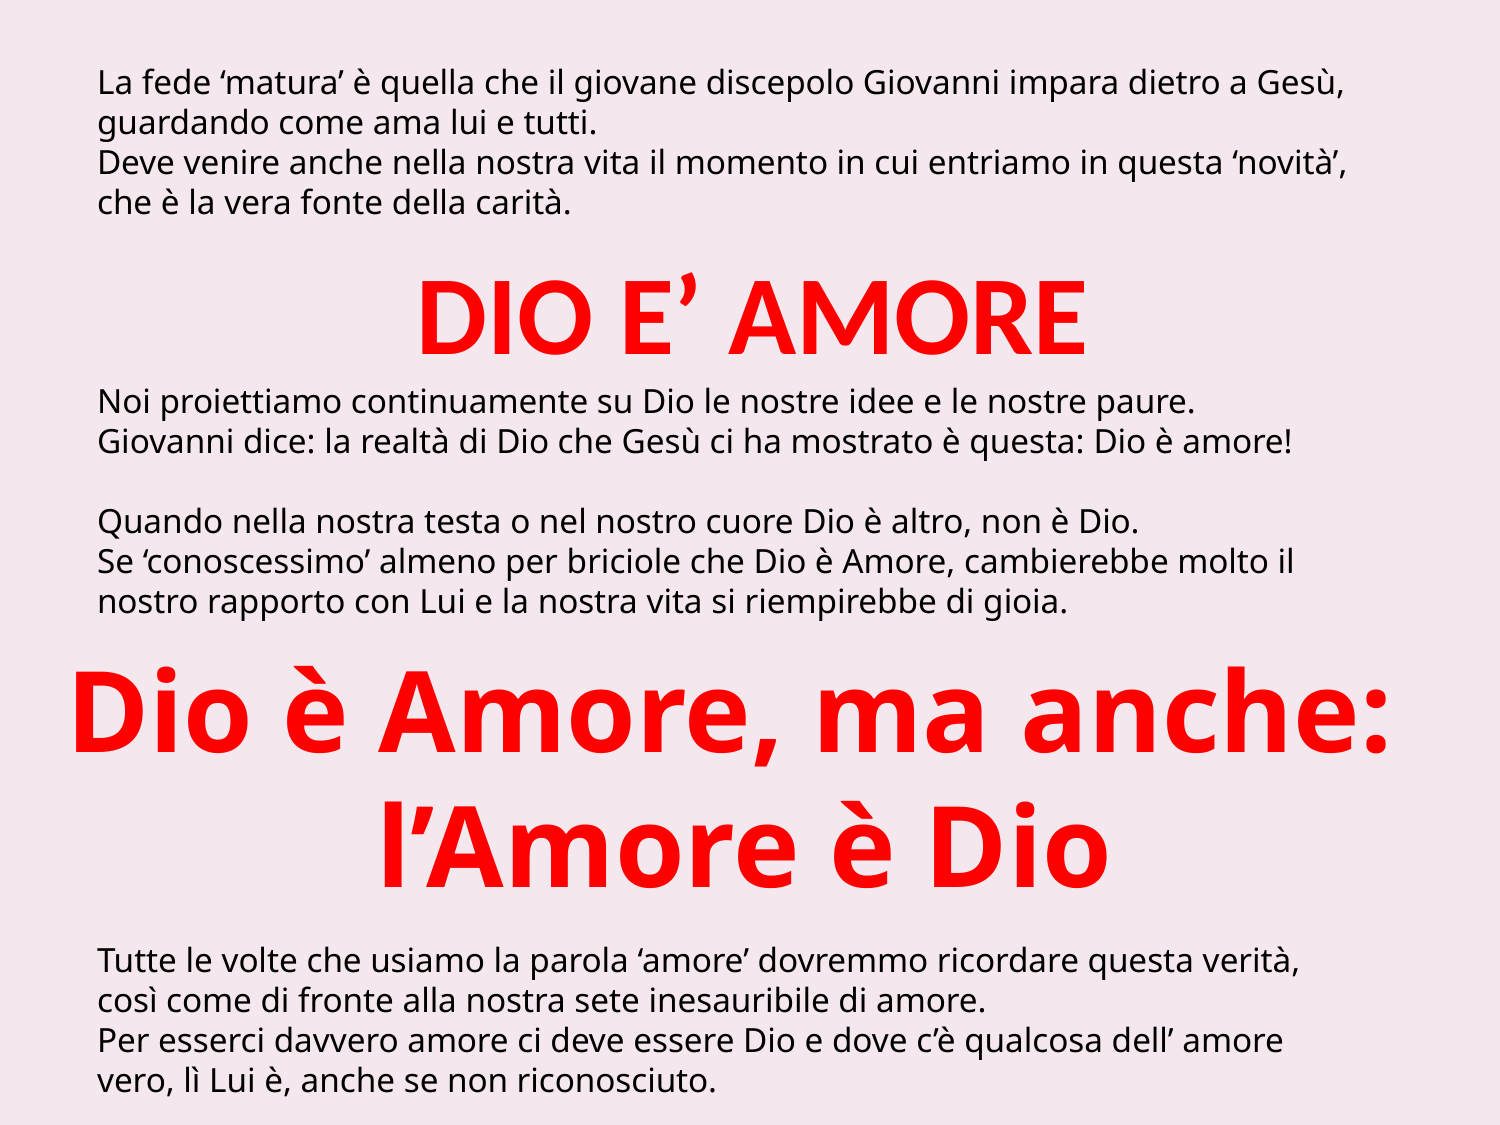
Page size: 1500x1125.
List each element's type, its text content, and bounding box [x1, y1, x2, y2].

text_box Dio è Amore, ma anche: l’Amore è Dio [51, 632, 1409, 918]
text_box La fede ‘matura’ è quella che il giovane discepolo Giovanni impara dietro a Gesù, guardando come ama lui e tutti. Deve venire anche nella nostra vita il momento in cui entriamo in questa ‘novità’, che è la vera fonte della carità. Noi proiettiamo continuamente su Dio le nostre idee e le nostre paure. Giovanni dice: la realtà di Dio che Gesù ci ha mostrato è questa: Dio è amore! Quando nella nostra testa o nel nostro cuore Dio è altro, non è Dio. Se ‘conoscessimo’ almeno per briciole che Dio è Amore, cambierebbe molto il nostro rapporto con Lui e la nostra vita si riempirebbe di gioia. Tutte le volte che usiamo la parola ‘amore’ dovremmo ricordare questa verità, così come di fronte alla nostra sete inesauribile di amore. Per esserci davvero amore ci deve essere Dio e dove c’è qualcosa dell’ amore vero, lì Lui è, anche se non riconosciuto. [82, 918, 1383, 1125]
text_box La fede ‘matura’ è quella che il giovane discepolo Giovanni impara dietro a Gesù, guardando come ama lui e tutti. Deve venire anche nella nostra vita il momento in cui entriamo in questa ‘novità’, che è la vera fonte della carità. Noi proiettiamo continuamente su Dio le nostre idee e le nostre paure. Giovanni dice: la realtà di Dio che Gesù ci ha mostrato è questa: Dio è amore! Quando nella nostra testa o nel nostro cuore Dio è altro, non è Dio. Se ‘conoscessimo’ almeno per briciole che Dio è Amore, cambierebbe molto il nostro rapporto con Lui e la nostra vita si riempirebbe di gioia. Tutte le volte che usiamo la parola ‘amore’ dovremmo ricordare questa verità, così come di fronte alla nostra sete inesauribile di amore. Per esserci davvero amore ci deve essere Dio e dove c’è qualcosa dell’ amore vero, lì Lui è, anche se non riconosciuto. [82, 53, 1383, 632]
text_box DIO E’ AMORE [401, 234, 1105, 385]
